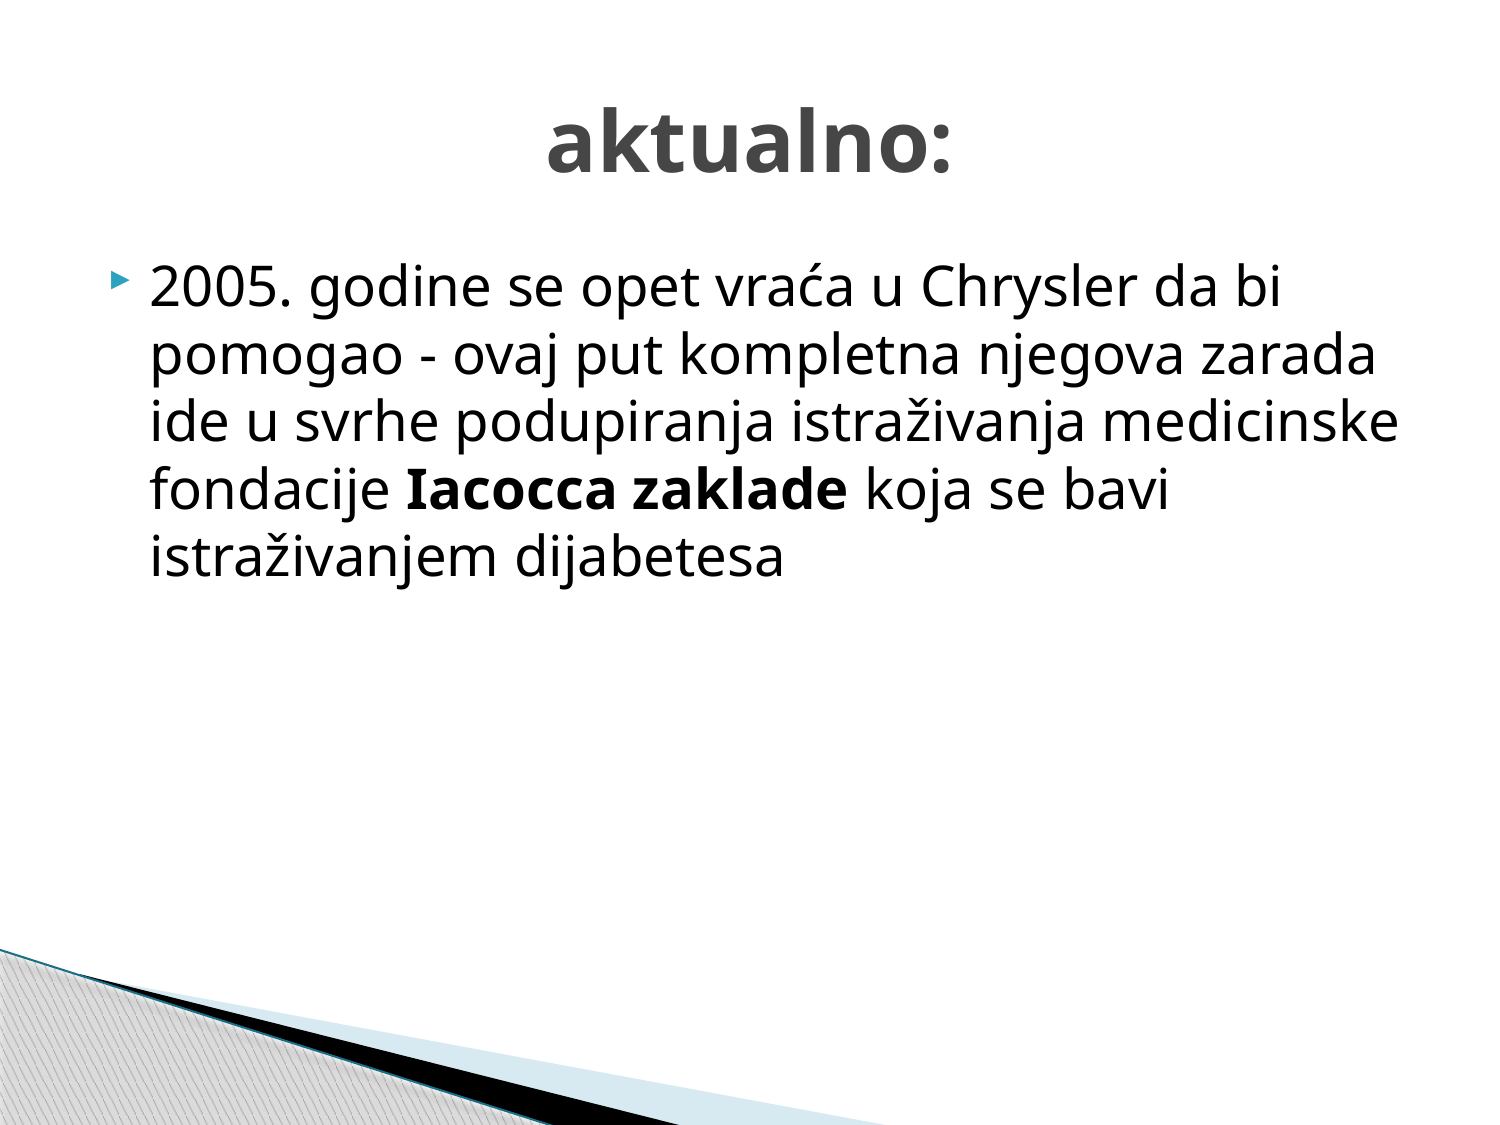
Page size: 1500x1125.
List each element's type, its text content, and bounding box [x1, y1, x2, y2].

list 2005. godine se opet vraća u Chrysler da bi pomogao - ovaj put kompletna njegova zarada ide u svrhe podupiranja istraživanja medicinske fondacije Iacocca zaklade koja se bavi istraživanjem dijabetesa [74, 242, 1426, 986]
title aktualno: [75, 45, 1425, 233]
